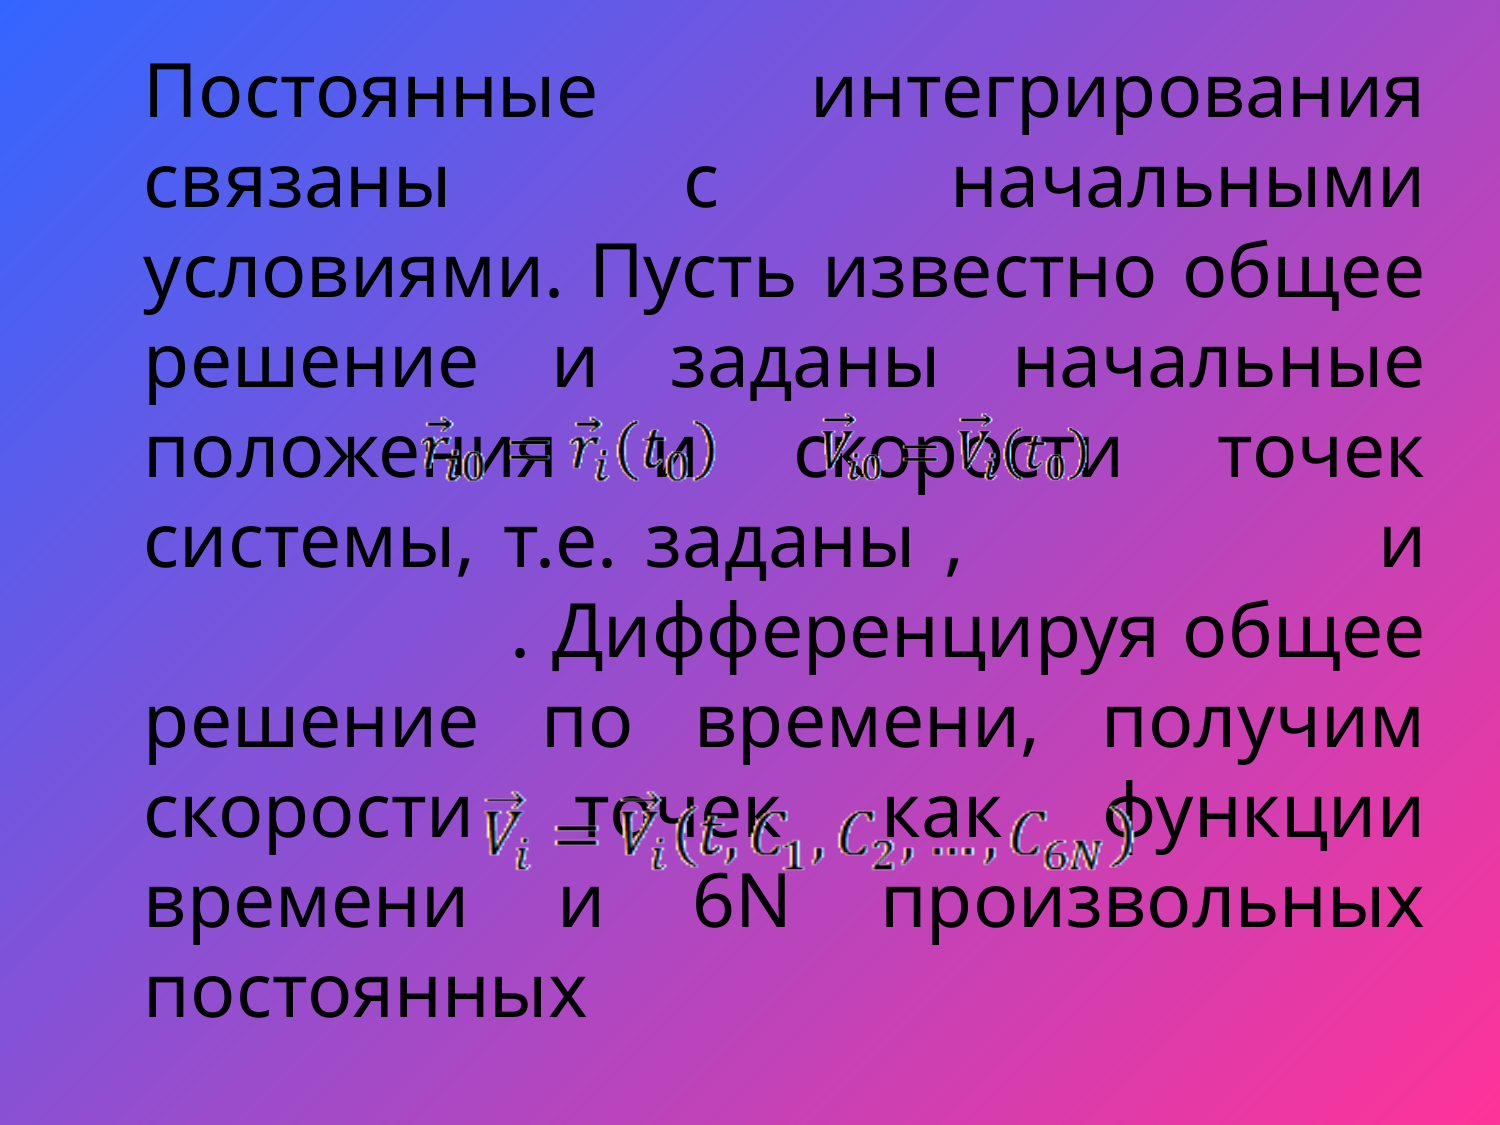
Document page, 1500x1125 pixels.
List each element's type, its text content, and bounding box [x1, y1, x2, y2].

picture [482, 784, 1137, 885]
picture [421, 409, 720, 496]
subtitle Постоянные интегрирования связаны с начальными условиями. Пусть известно общее решение и заданы начальные положения и скорости точек системы, т.е. заданы , и . Дифференцируя общее решение по времени, получим скорости точек как функции времени и 6N произвольных постоянных i=1…N [128, 35, 1442, 950]
picture [820, 409, 1090, 493]
